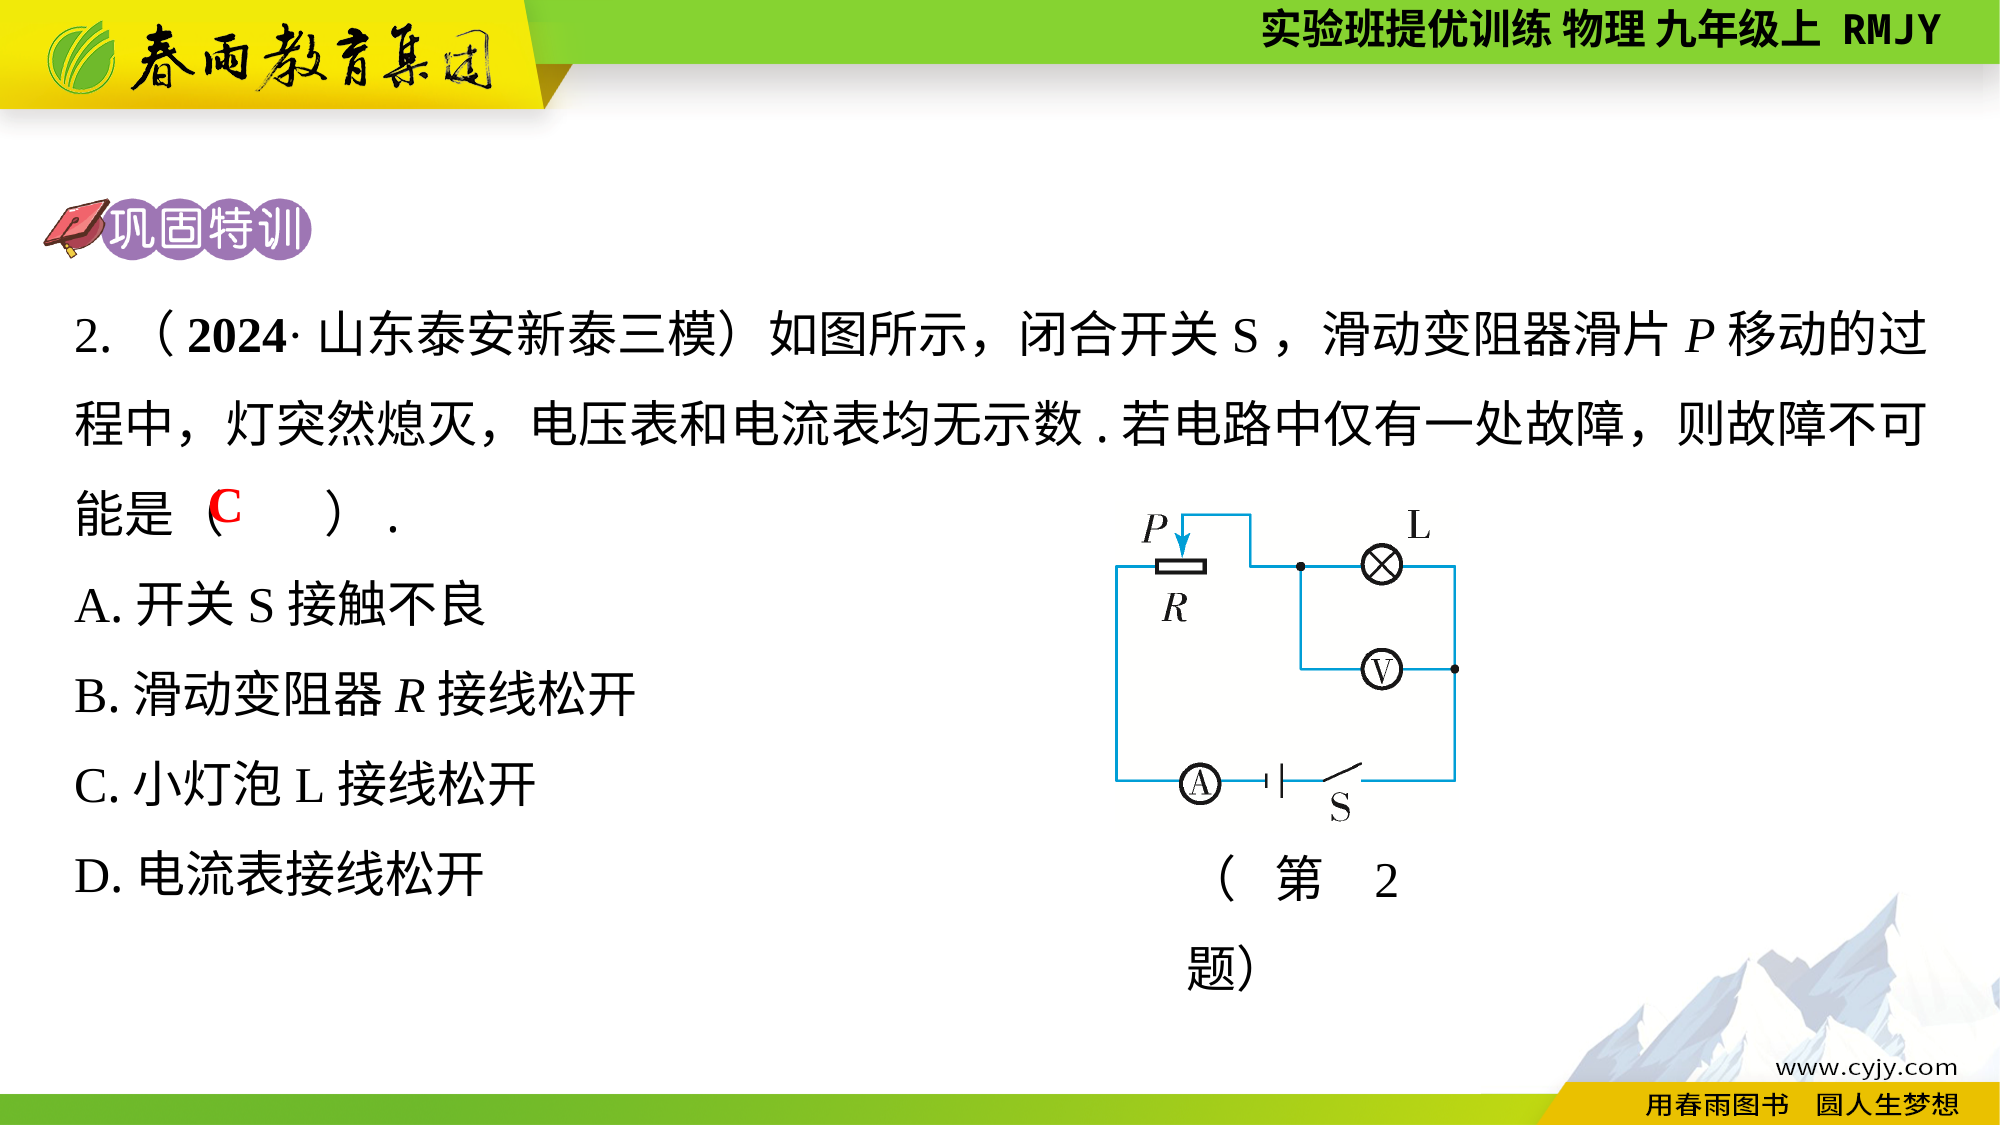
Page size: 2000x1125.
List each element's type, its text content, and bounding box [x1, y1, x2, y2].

picture [0, 0, 2000, 1125]
list 2.（2024·山东泰安新泰三模）如图所示，闭合开关S，滑动变阻器滑片P移动的过程中，灯突然熄灭，电压表和电流表均无示数.若电路中仅有一处故障，则故障不可能是（ ）. A.开关S接触不良 B.滑动变阻器R接线松开 C.小灯泡L接线松开 D.电流表接线松开 [59, 264, 1944, 905]
text_box （第2题） [1171, 842, 1426, 916]
text_box C [192, 464, 259, 540]
